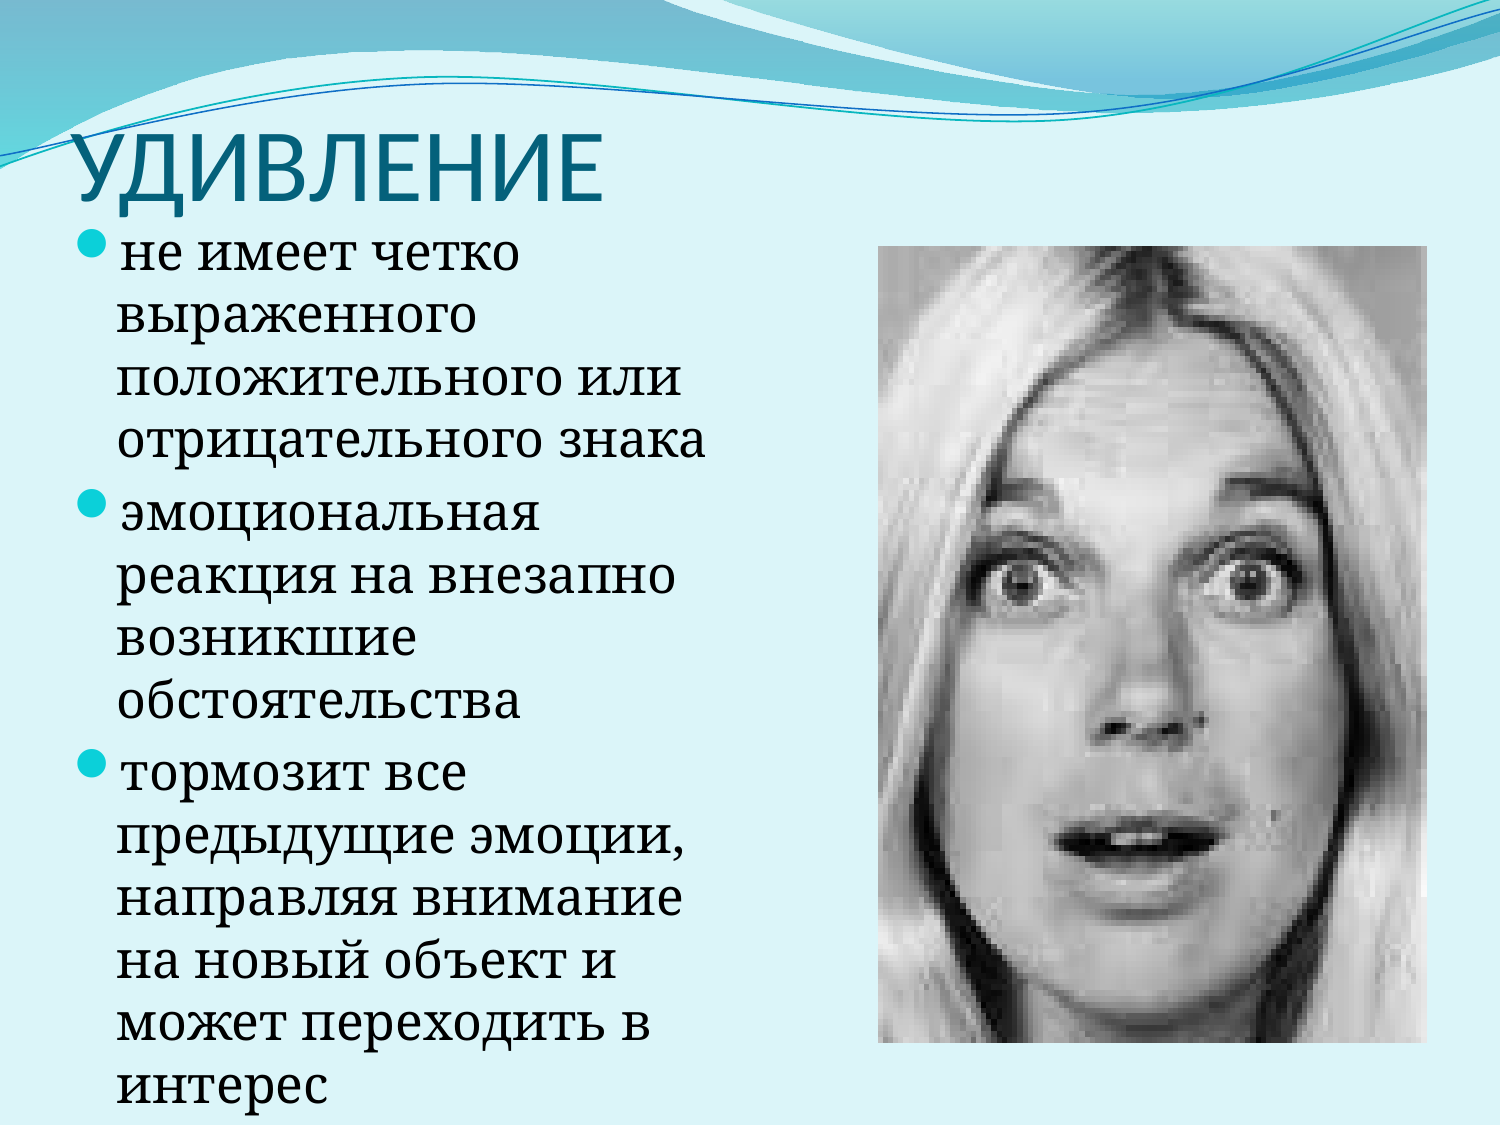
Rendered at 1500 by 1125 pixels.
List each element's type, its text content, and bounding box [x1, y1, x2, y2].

title УДИВЛЕНИЕ [70, 35, 1421, 223]
picture [878, 245, 1427, 1044]
list не имеет четко выраженного положительного или отрицательного знака эмоциональная реакция на внезапно возникшие обстоятельства тормозит все предыдущие эмоции, направляя внимание на новый объект и может переходить в интерес [58, 210, 774, 1125]
